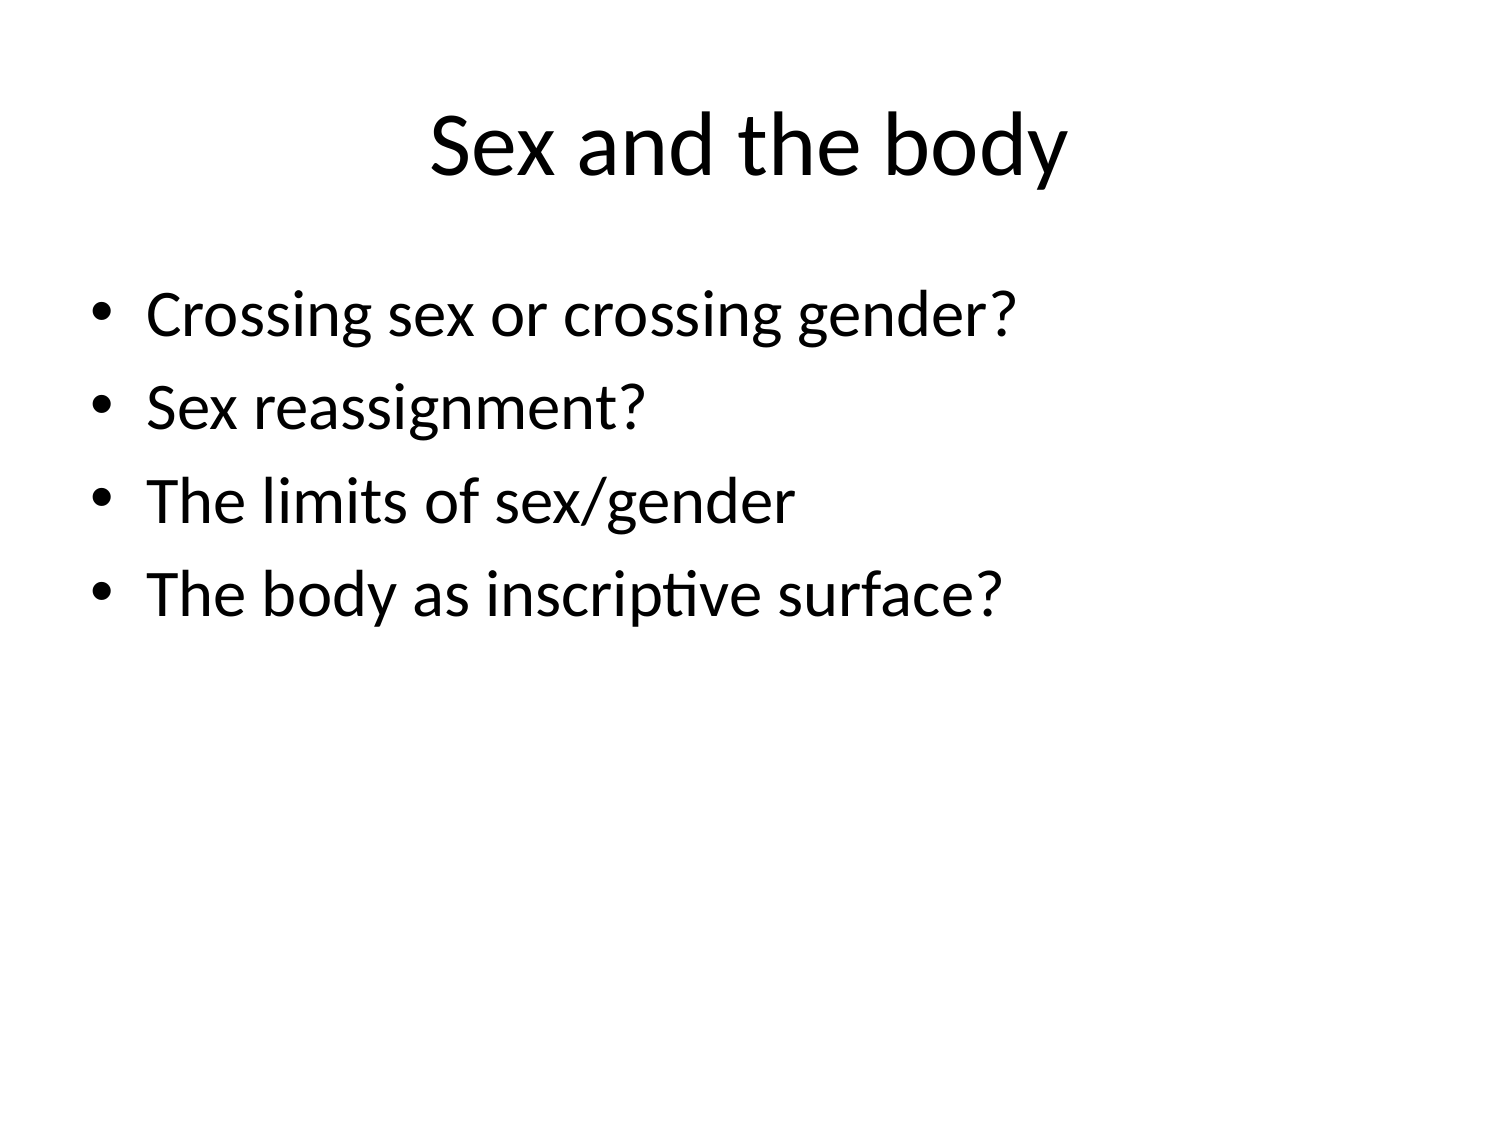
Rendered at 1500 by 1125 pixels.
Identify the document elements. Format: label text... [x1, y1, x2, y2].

title Sex and the body [75, 45, 1425, 233]
list Crossing sex or crossing gender? Sex reassignment? The limits of sex/gender The body as inscriptive surface? [75, 262, 1425, 1005]
